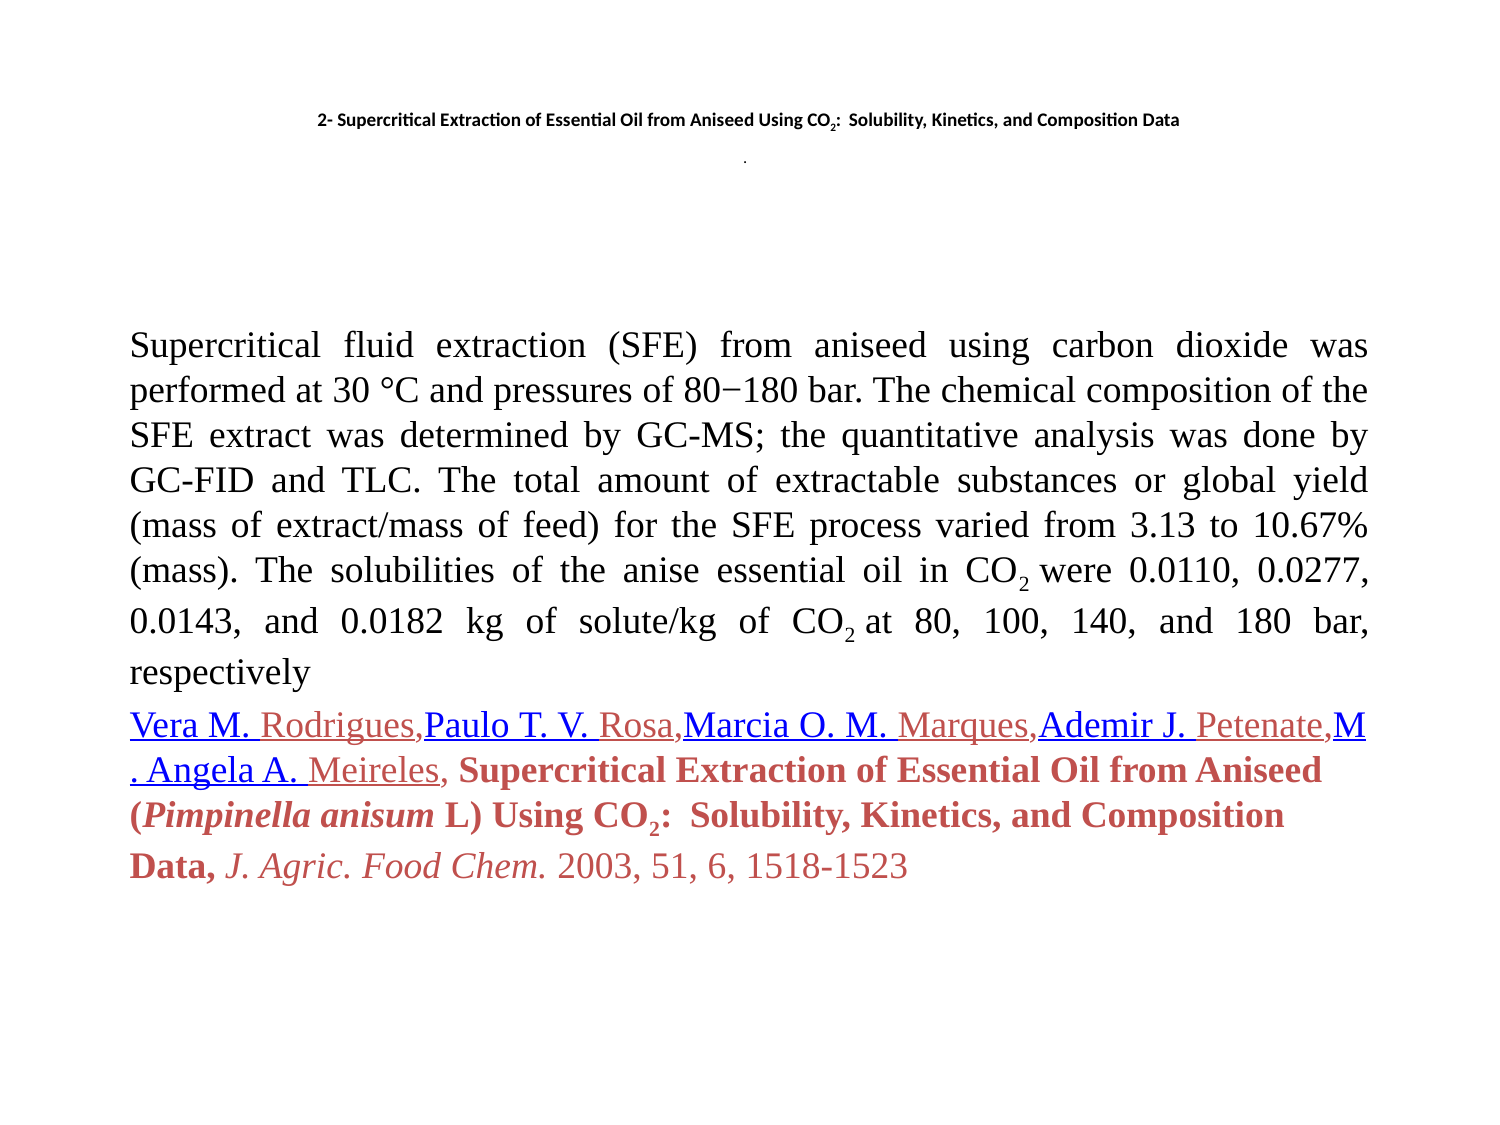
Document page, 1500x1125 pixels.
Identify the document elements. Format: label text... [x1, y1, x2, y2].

title 2- Supercritical Extraction of Essential Oil from Aniseed Using CO2: Solubility, Kinetics, and Composition Data . [112, 6, 1385, 180]
list Supercritical fluid extraction (SFE) from aniseed using carbon dioxide was performed at 30 °C and pressures of 80−180 bar. The chemical composition of the SFE extract was determined by GC-MS; the quantitative analysis was done by GC-FID and TLC. The total amount of extractable substances or global yield (mass of extract/mass of feed) for the SFE process varied from 3.13 to 10.67% (mass). The solubilities of the anise essential oil in CO2 were 0.0110, 0.0277, 0.0143, and 0.0182 kg of solute/kg of CO2 at 80, 100, 140, and 180 bar, respectively Vera M. Rodrigues,Paulo T. V. Rosa,Marcia O. M. Marques,Ademir J. Petenate,M. Angela A. Meireles, Supercritical Extraction of Essential Oil from Aniseed (Pimpinella anisum L) Using CO2: Solubility, Kinetics, and Composition Data, J. Agric. Food Chem. 2003, 51, 6, 1518-1523 [114, 312, 1386, 1005]
